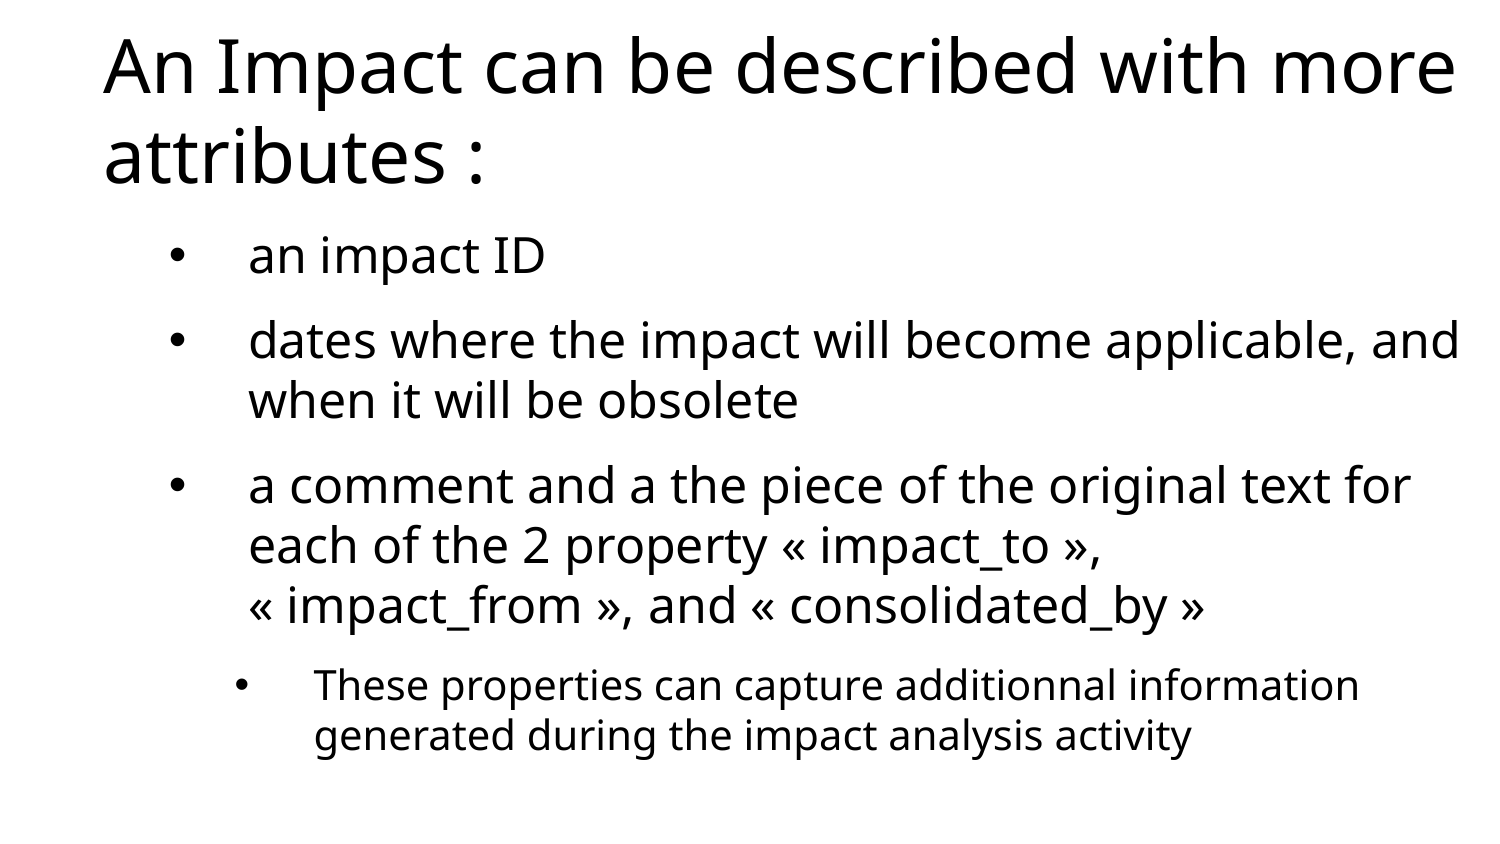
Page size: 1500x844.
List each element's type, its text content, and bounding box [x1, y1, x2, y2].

text_box An Impact can be described with more attributes : an impact ID dates where the impact will become applicable, and when it will be obsolete a comment and a the piece of the original text for each of the 2 property « impact_to », « impact_from », and « consolidated_by » These properties can capture additionnal information generated during the impact analysis activity [88, 11, 1495, 844]
